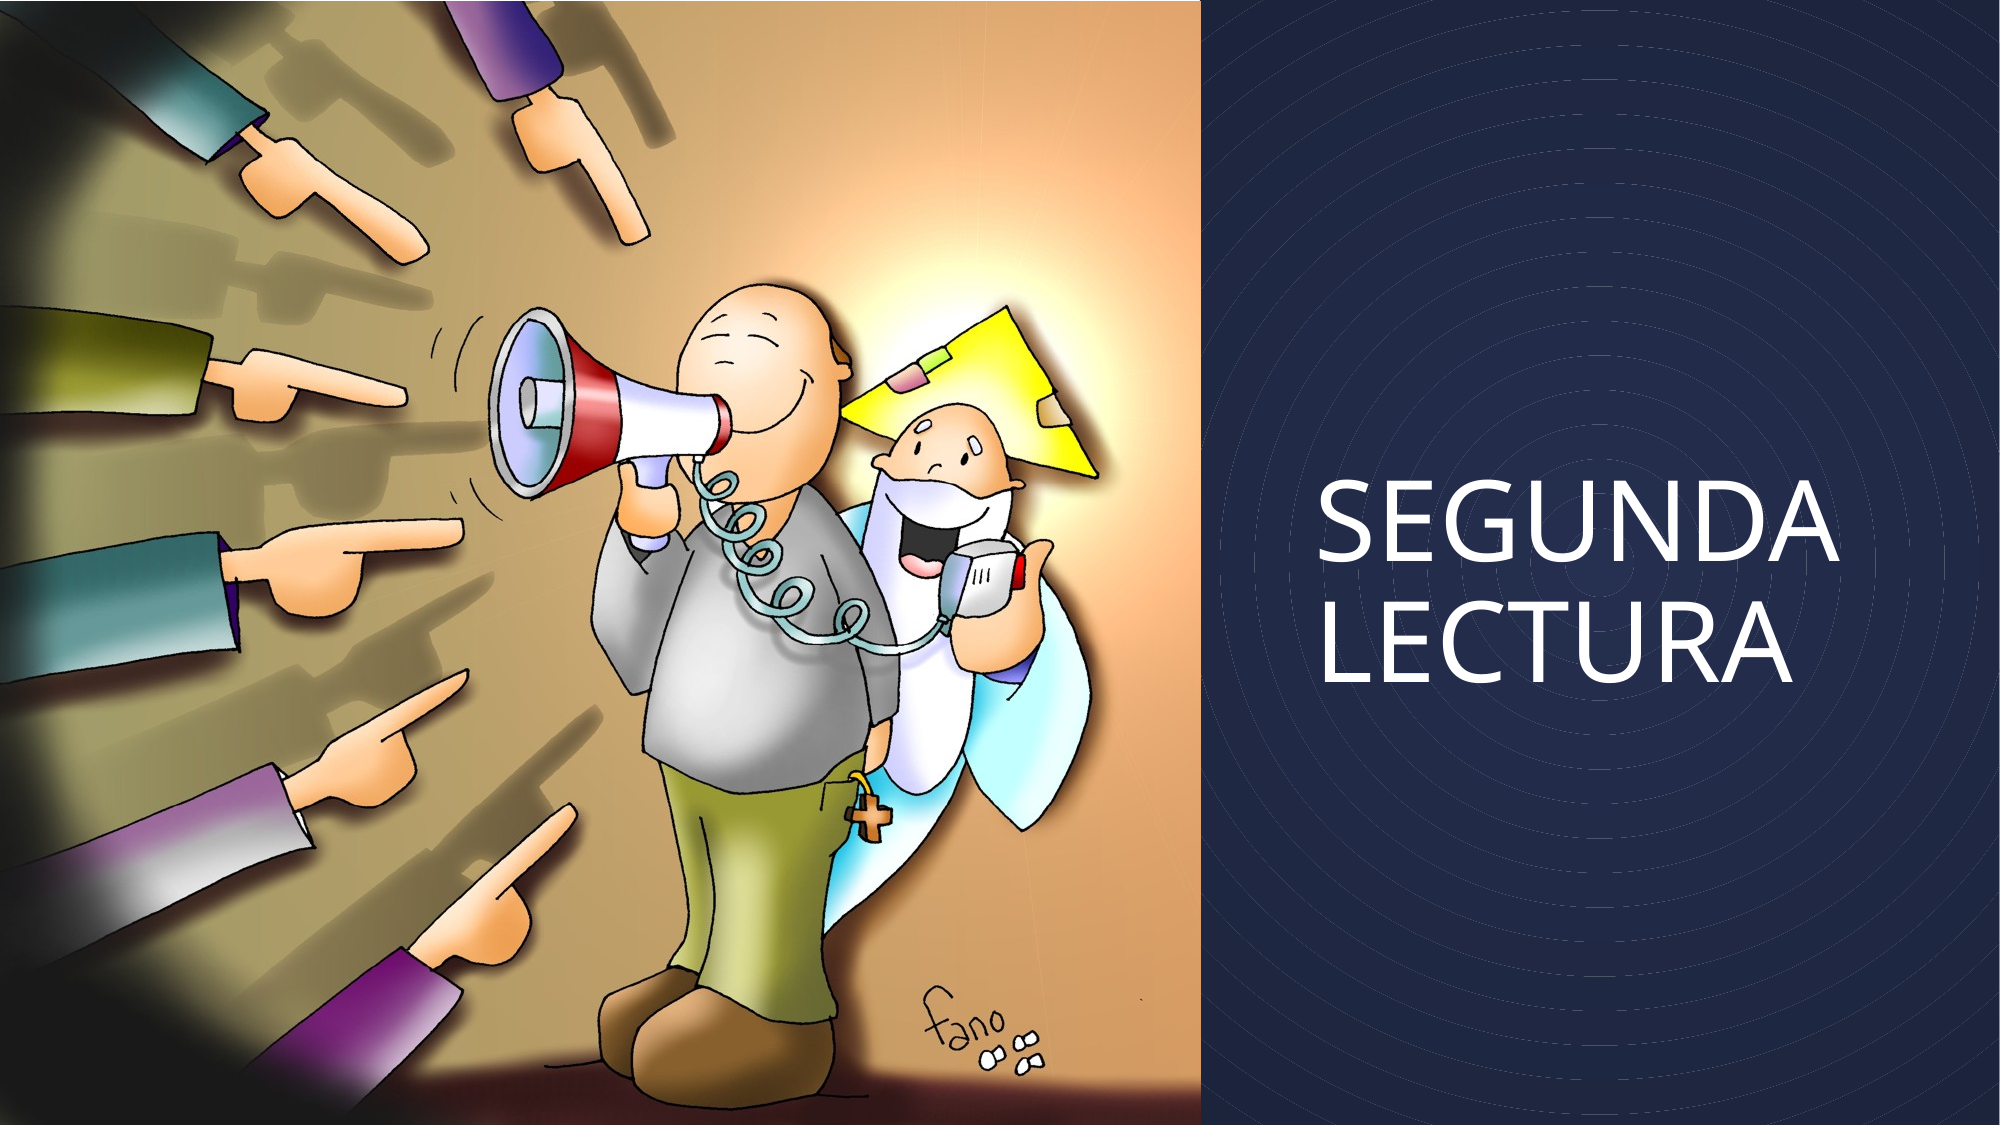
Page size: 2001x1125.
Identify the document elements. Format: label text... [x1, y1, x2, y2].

picture [0, 1, 1201, 1125]
title SEGUNDA LECTURA [1299, 387, 1898, 715]
